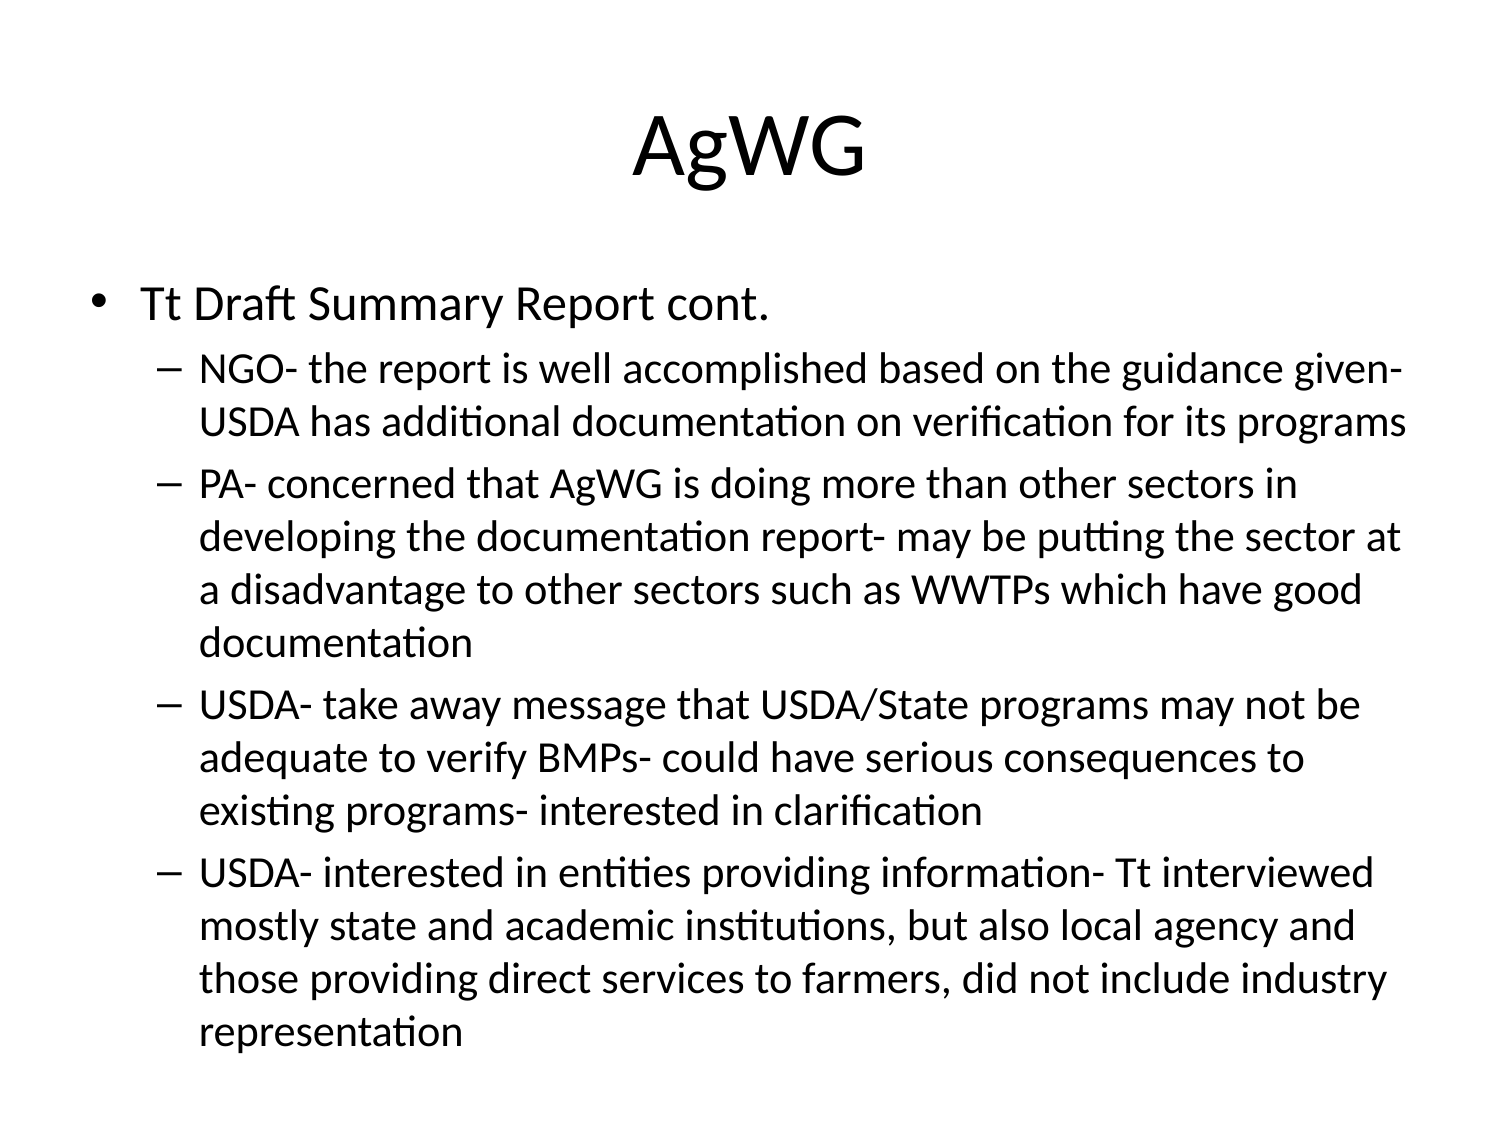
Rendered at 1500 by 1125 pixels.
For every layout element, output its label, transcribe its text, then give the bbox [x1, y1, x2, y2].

list Tt Draft Summary Report cont. NGO- the report is well accomplished based on the guidance given- USDA has additional documentation on verification for its programs PA- concerned that AgWG is doing more than other sectors in developing the documentation report- may be putting the sector at a disadvantage to other sectors such as WWTPs which have good documentation USDA- take away message that USDA/State programs may not be adequate to verify BMPs- could have serious consequences to existing programs- interested in clarification USDA- interested in entities providing information- Tt interviewed mostly state and academic institutions, but also local agency and those providing direct services to farmers, did not include industry representation [75, 262, 1425, 1125]
title AgWG [75, 45, 1425, 233]
